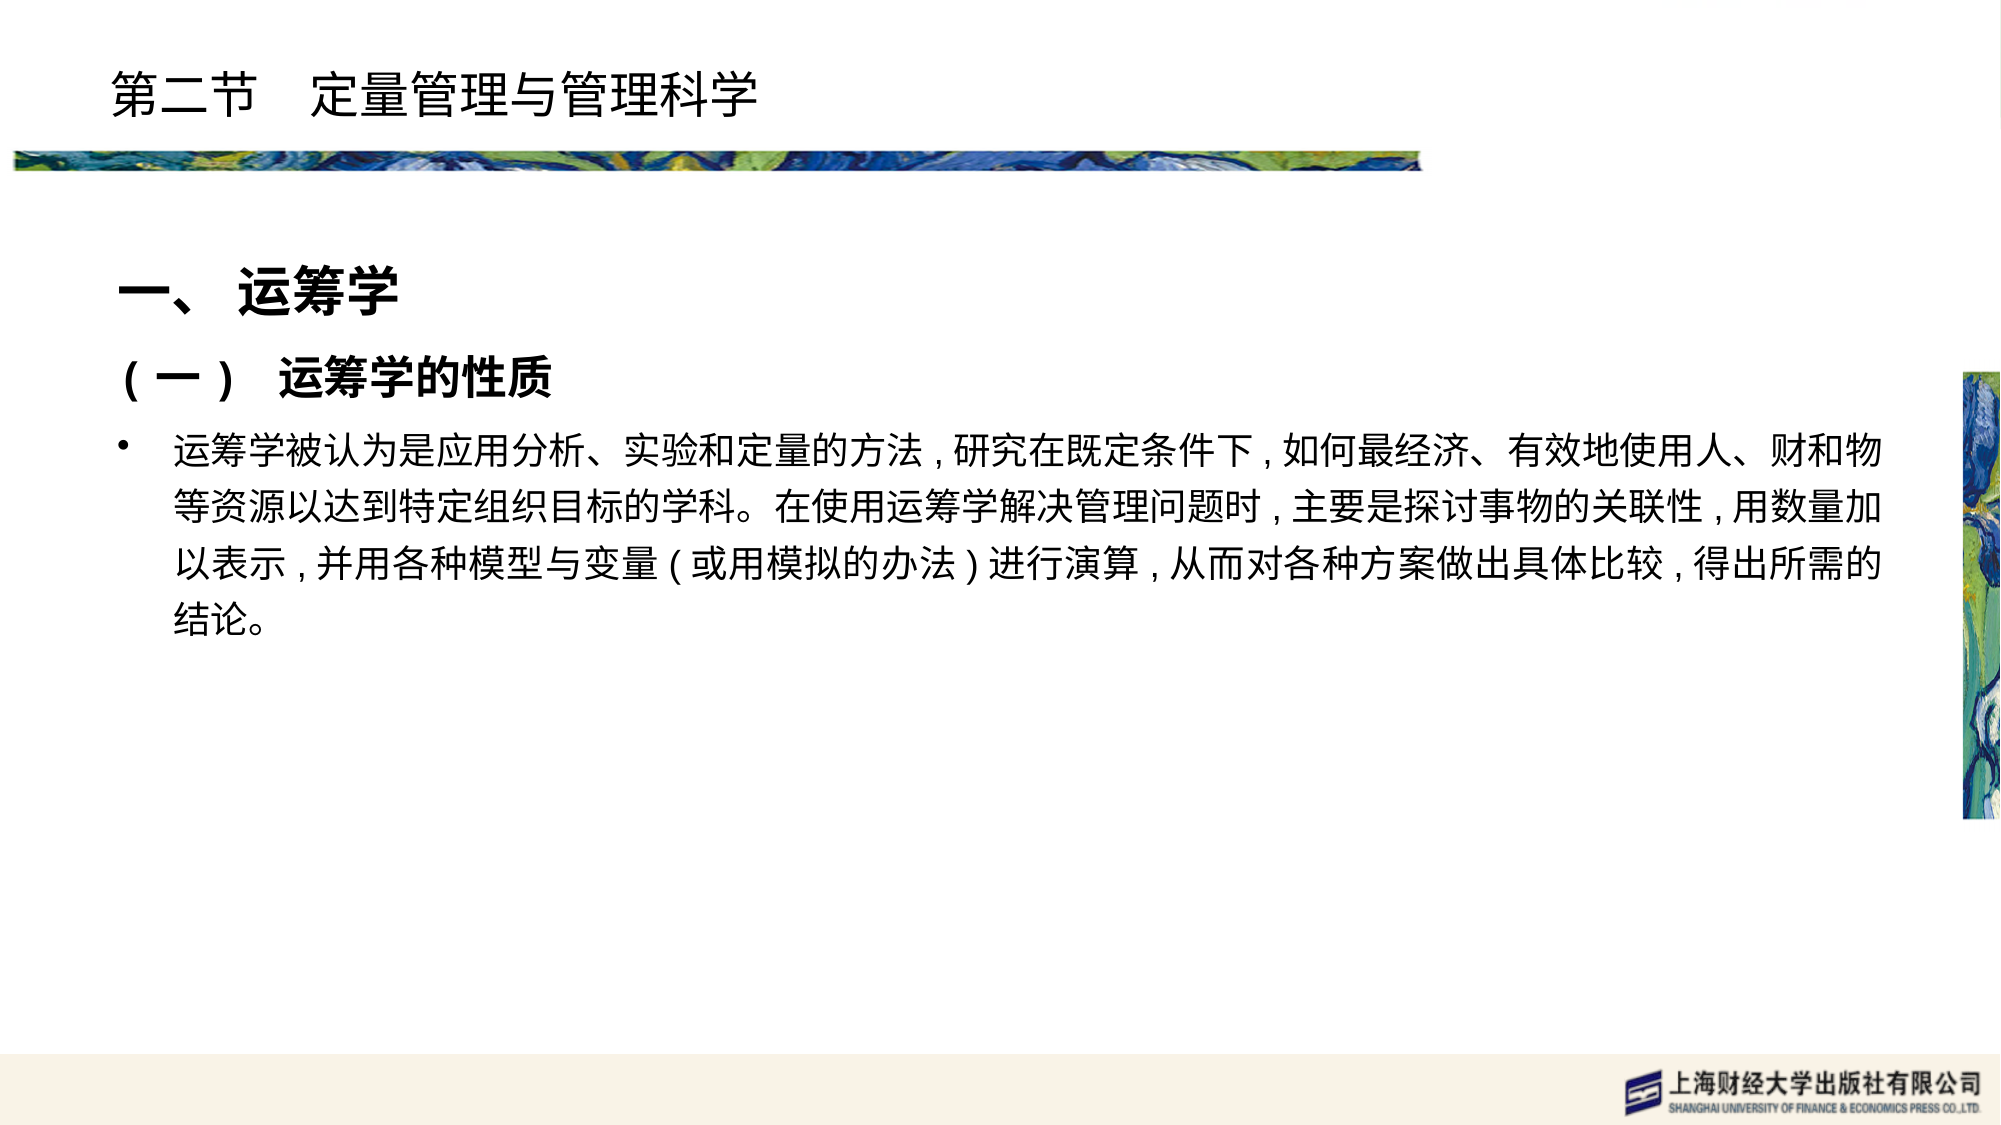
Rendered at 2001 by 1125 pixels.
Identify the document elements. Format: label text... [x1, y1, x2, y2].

picture [0, 0, 2001, 1125]
list 一、 运筹学 (一) 运筹学的性质 运筹学被认为是应用分析、实验和定量的方法,研究在既定条件下,如何最经济、有效地使用人、财和物等资源以达到特定组织目标的学科。在使用运筹学解决管理问题时,主要是探讨事物的关联性,用数量加以表示,并用各种模型与变量(或用模拟的办法)进行演算,从而对各种方案做出具体比较,得出所需的结论。 [102, 233, 1898, 1032]
title 第二节 定量管理与管理科学 [94, 42, 1451, 146]
